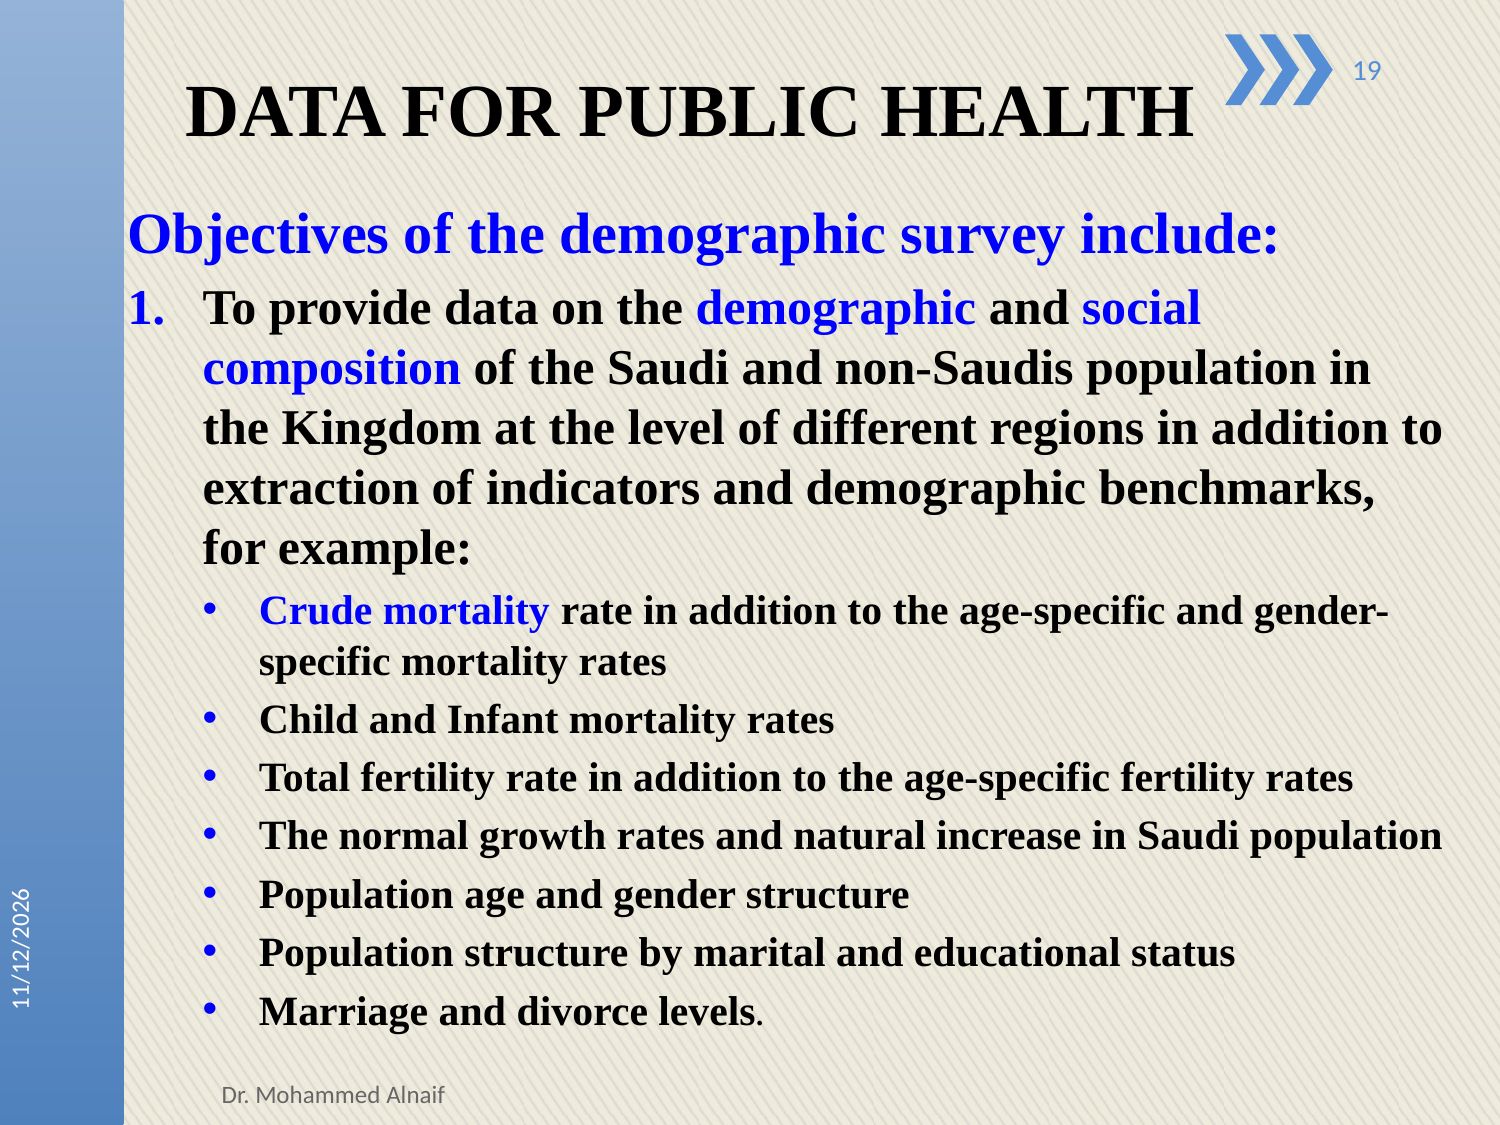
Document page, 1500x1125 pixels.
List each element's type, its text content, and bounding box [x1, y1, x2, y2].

slide_number 19 [1337, 38, 1466, 99]
title DATA FOR PUBLIC HEALTH [125, 37, 1226, 159]
footer Dr. Mohammed Alnaif [206, 1074, 1382, 1113]
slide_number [0, 594, 38, 1026]
subtitle Objectives of the demographic survey include: To provide data on the demographic and social composition of the Saudi and non-Saudis population in the Kingdom at the level of different regions in addition to extraction of indicators and demographic benchmarks, for example: Crude mortality rate in addition to the age-specific and gender-specific mortality rates Child and Infant mortality rates Total fertility rate in addition to the age-specific fertility rates The normal growth rates and natural increase in Saudi population Population age and gender structure Population structure by marital and educational status Marriage and divorce levels. [112, 187, 1463, 1038]
